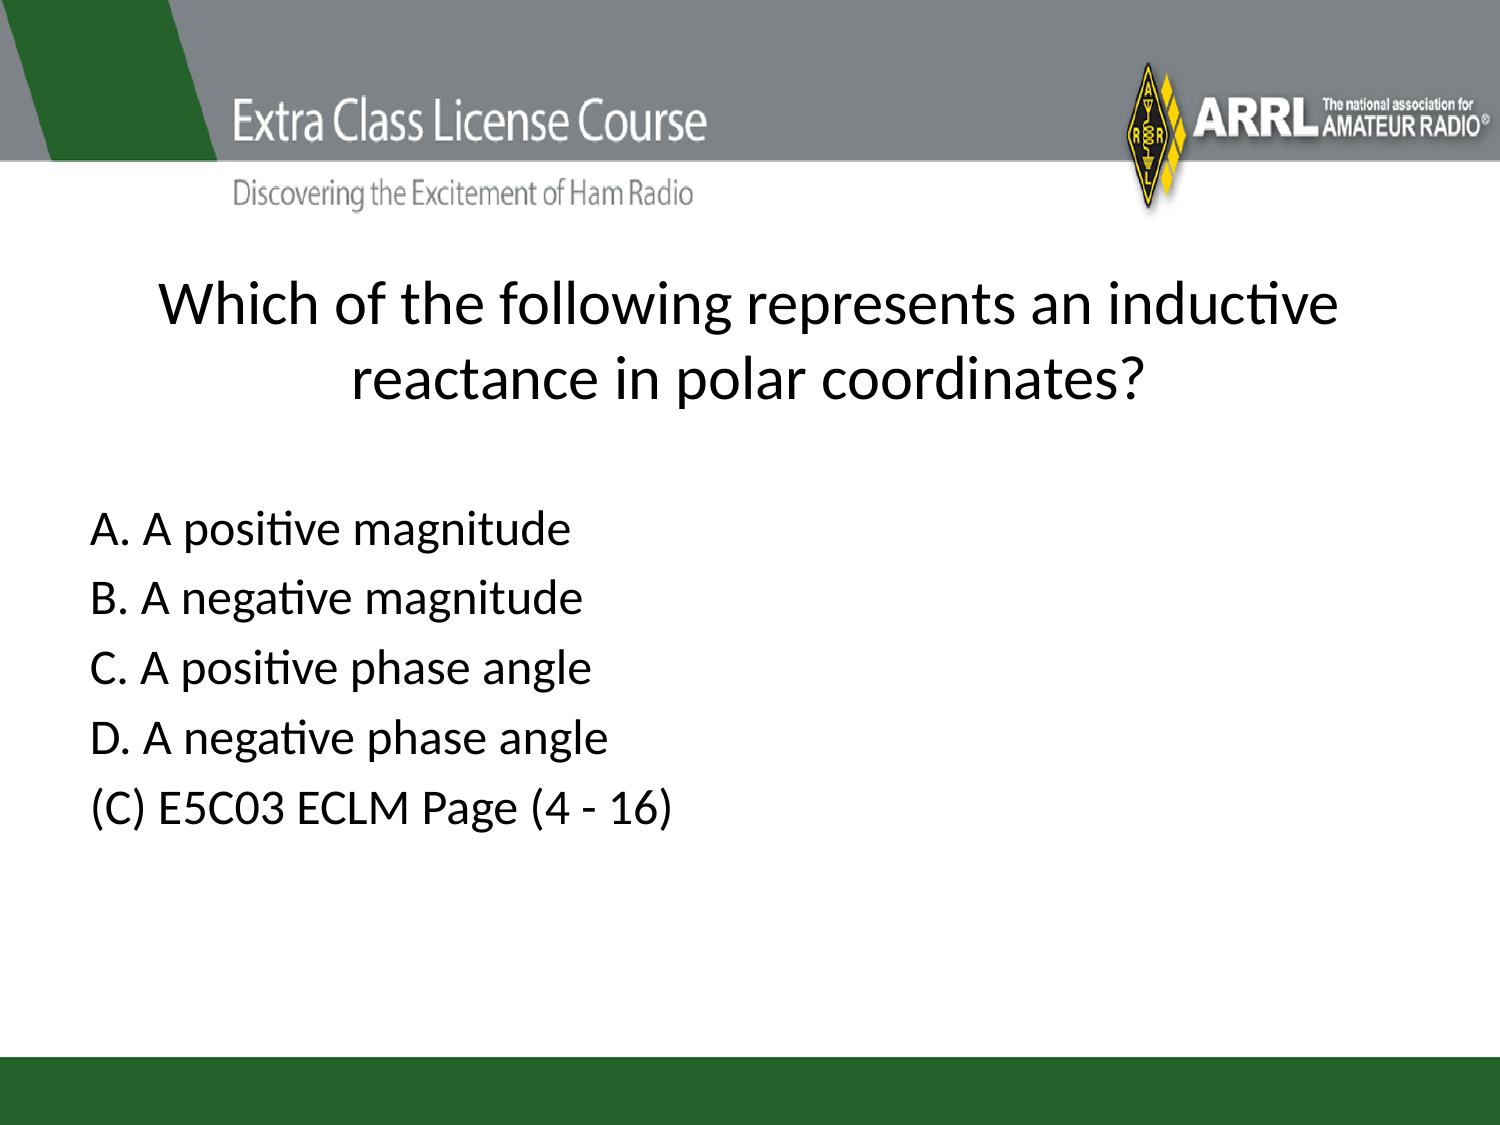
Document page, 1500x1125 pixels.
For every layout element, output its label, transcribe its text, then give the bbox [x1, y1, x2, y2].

title Which of the following represents an inductive reactance in polar coordinates? [75, 254, 1425, 435]
list A. A positive magnitude B. A negative magnitude C. A positive phase angle D. A negative phase angle (C) E5C03 ECLM Page (4 - 16) [75, 487, 1425, 1005]
picture [0, 0, 1500, 1125]
